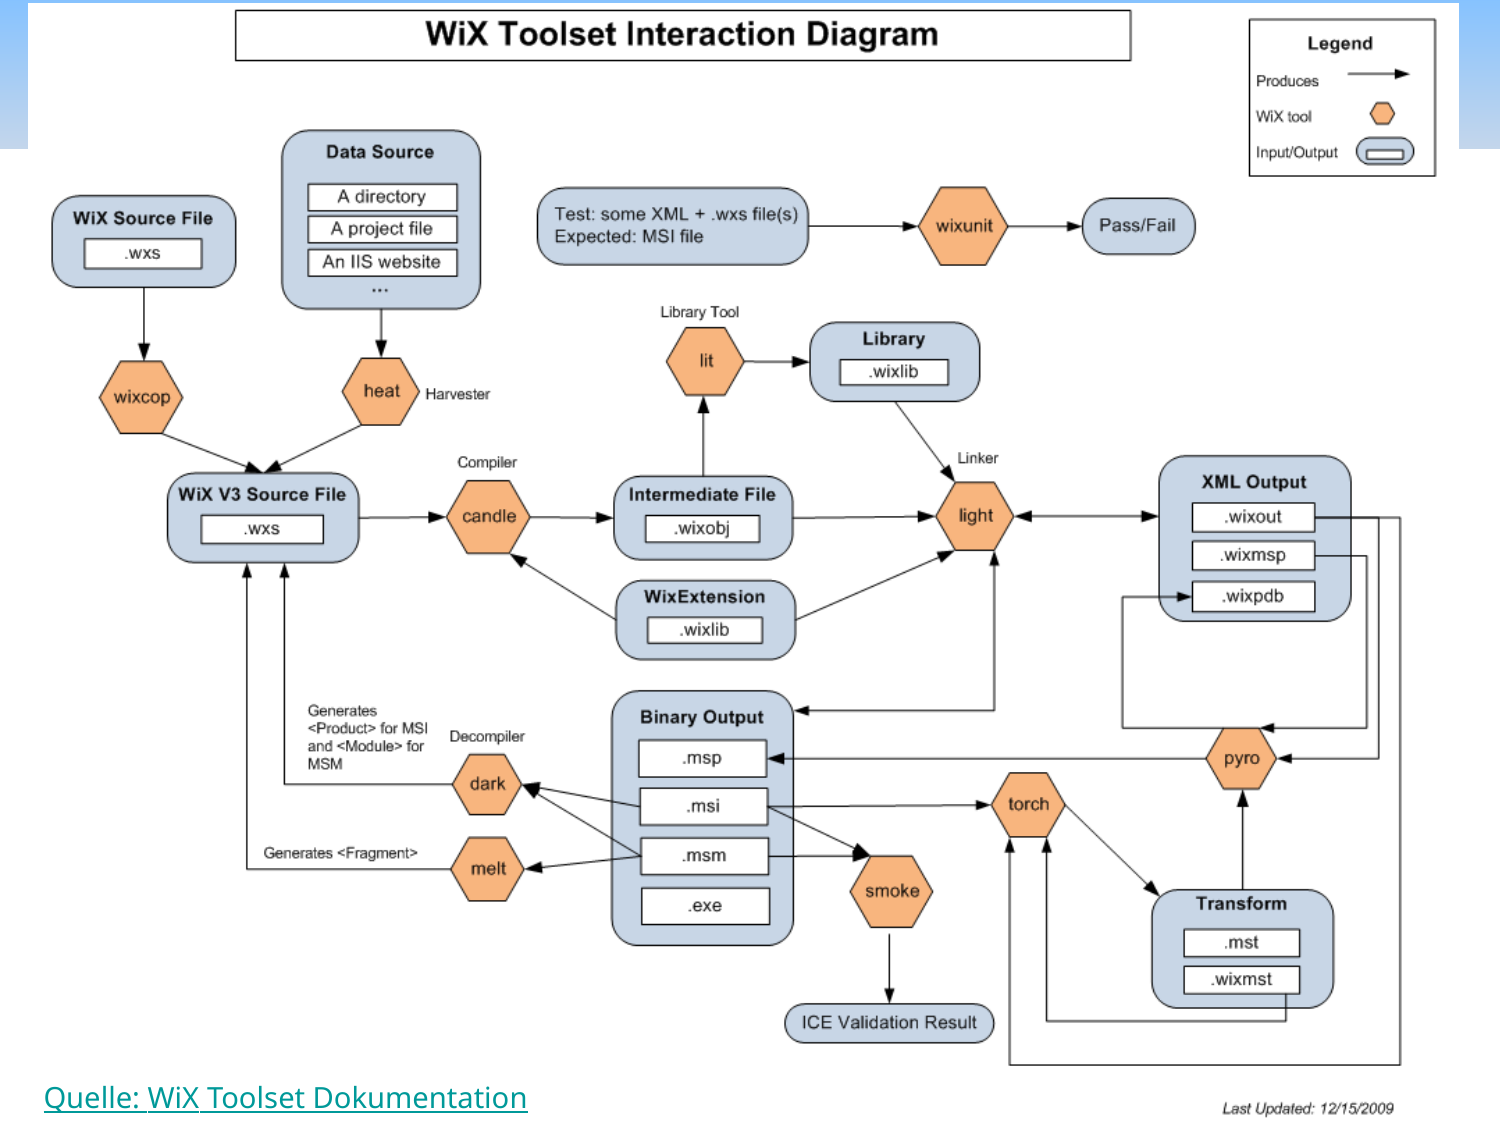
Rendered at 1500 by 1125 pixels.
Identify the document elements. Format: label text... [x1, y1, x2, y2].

title WIX Tools [1467, 29, 1471, 138]
picture [28, 3, 1459, 1123]
